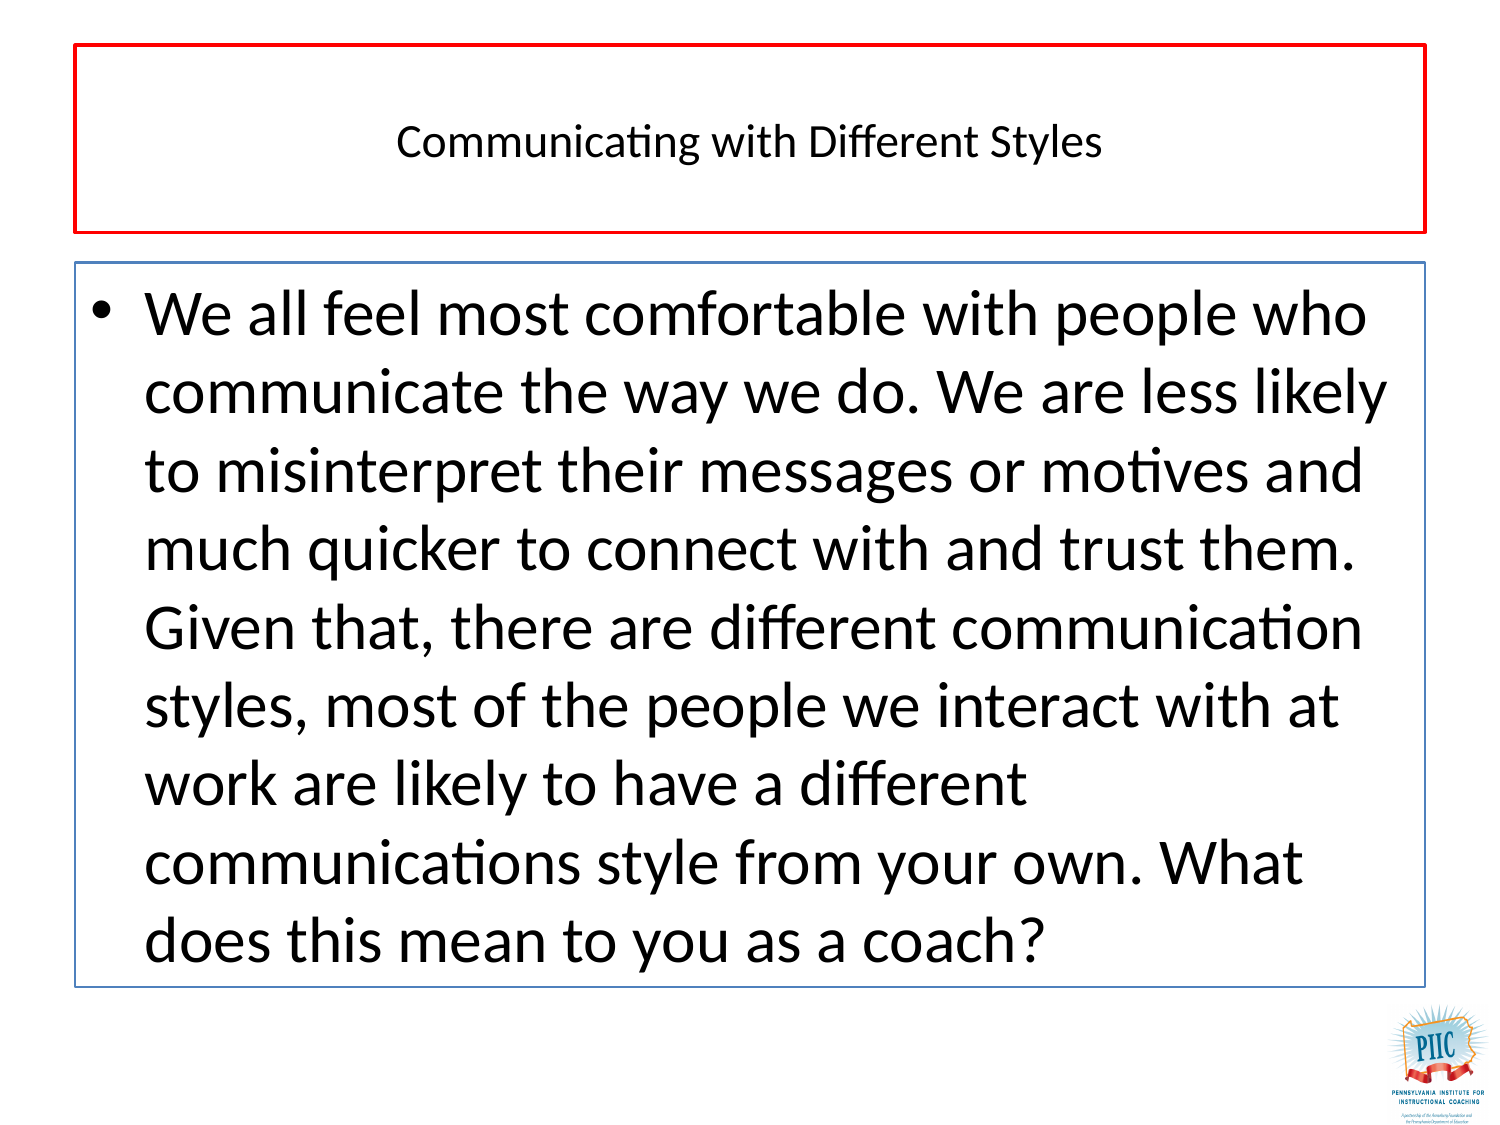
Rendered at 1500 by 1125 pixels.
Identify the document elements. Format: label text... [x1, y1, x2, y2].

title Communicating with Different Styles [75, 45, 1425, 233]
list We all feel most comfortable with people who communicate the way we do. We are less likely to misinterpret their messages or motives and much quicker to connect with and trust them. Given that, there are different communication styles, most of the people we interact with at work are likely to have a different communications style from your own. What does this mean to you as a coach? [75, 262, 1425, 988]
picture [1387, 1004, 1489, 1125]
